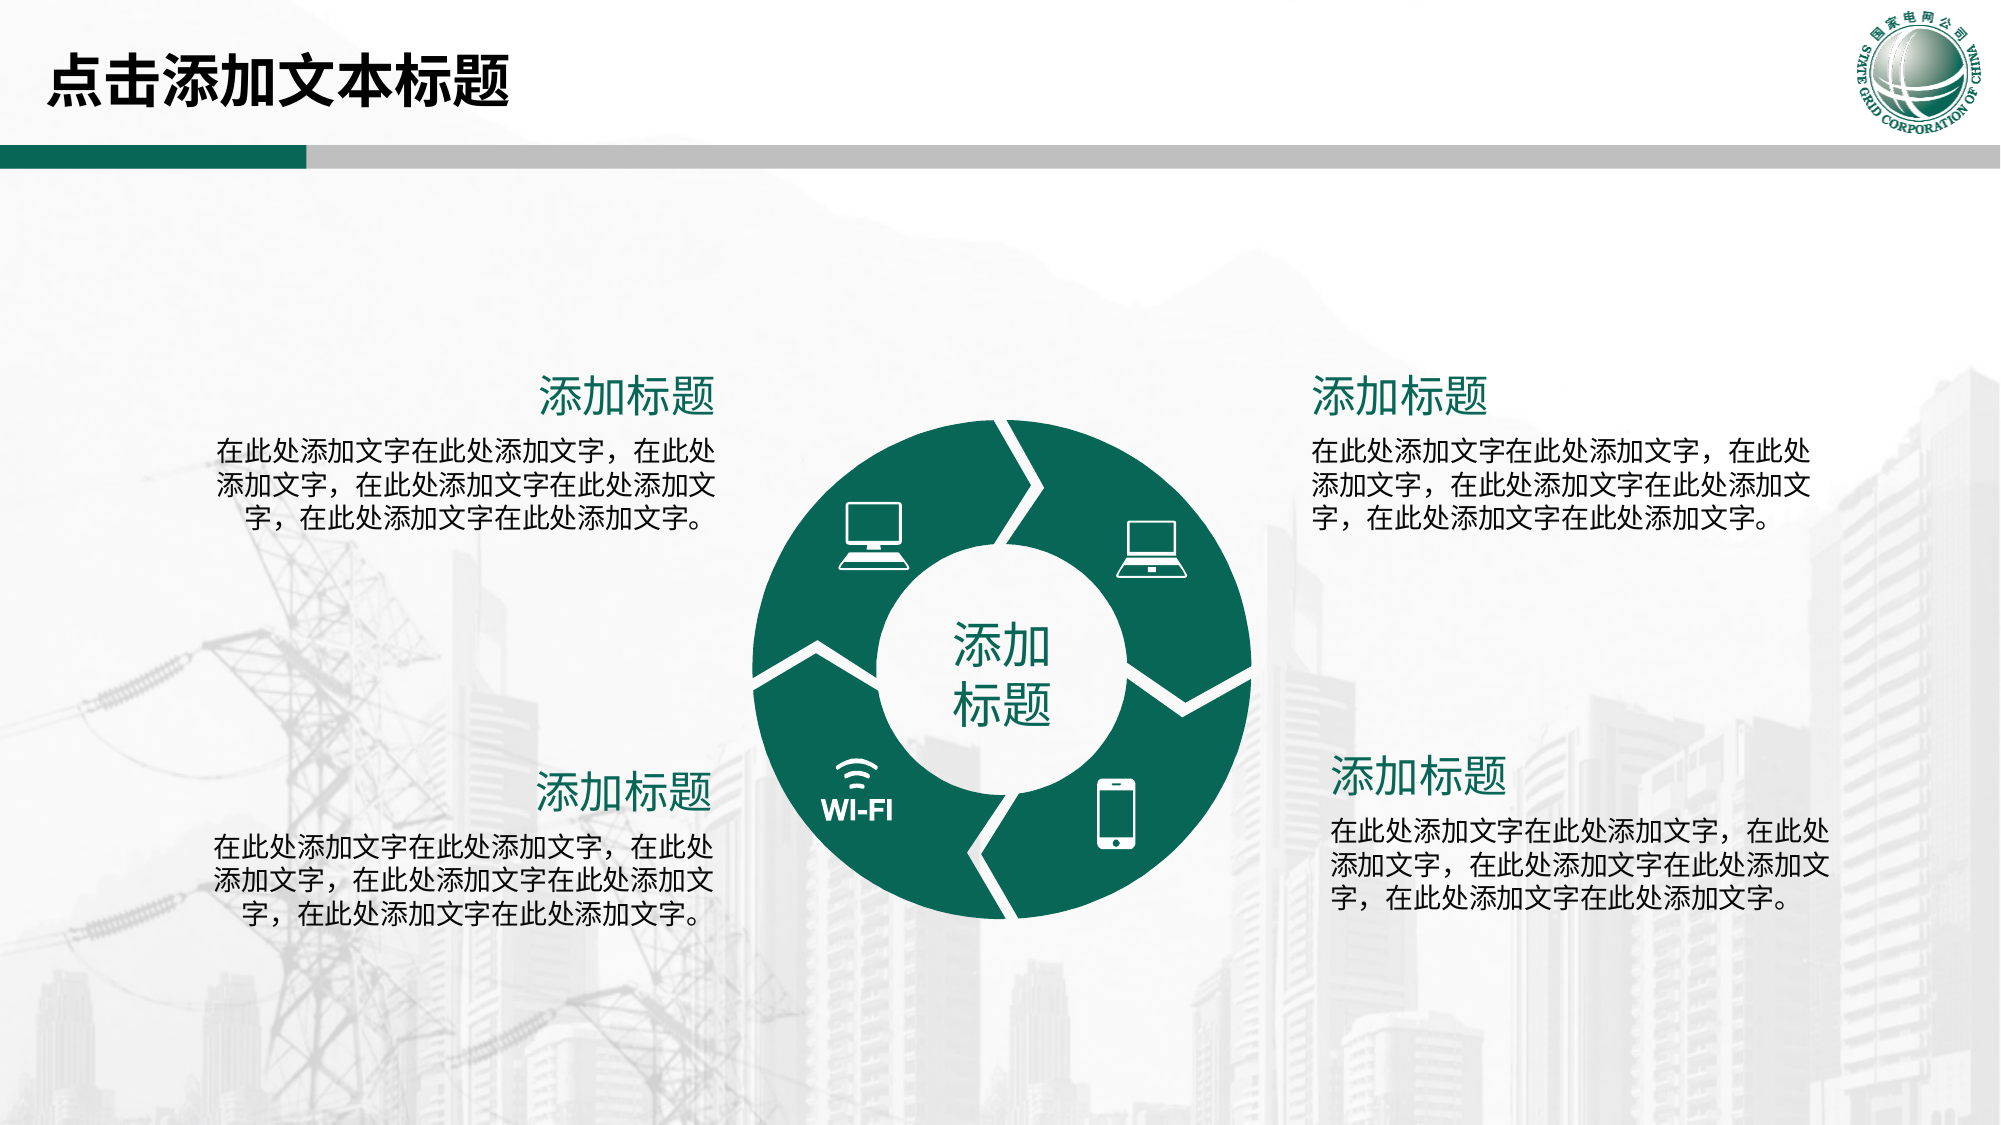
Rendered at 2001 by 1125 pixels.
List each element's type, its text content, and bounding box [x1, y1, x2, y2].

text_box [752, 419, 1252, 920]
text_box 添加标题 在此处添加文字在此处添加文字，在此处添加文字，在此处添加文字在此处添加文字，在此处添加文字在此处添加文字。 [1315, 740, 1866, 922]
text_box 点击添加文本标题 [0, 37, 692, 122]
text_box 添加标题 在此处添加文字在此处添加文字，在此处添加文字，在此处添加文字在此处添加文字，在此处添加文字在此处添加文字。 [177, 756, 729, 938]
picture [0, 169, 2001, 1125]
picture [0, 0, 2001, 145]
text_box 添加标题 在此处添加文字在此处添加文字，在此处添加文字，在此处添加文字在此处添加文字，在此处添加文字在此处添加文字。 [1296, 360, 1847, 542]
text_box 添加标题 在此处添加文字在此处添加文字，在此处添加文字，在此处添加文字在此处添加文字，在此处添加文字在此处添加文字。 [180, 360, 731, 542]
